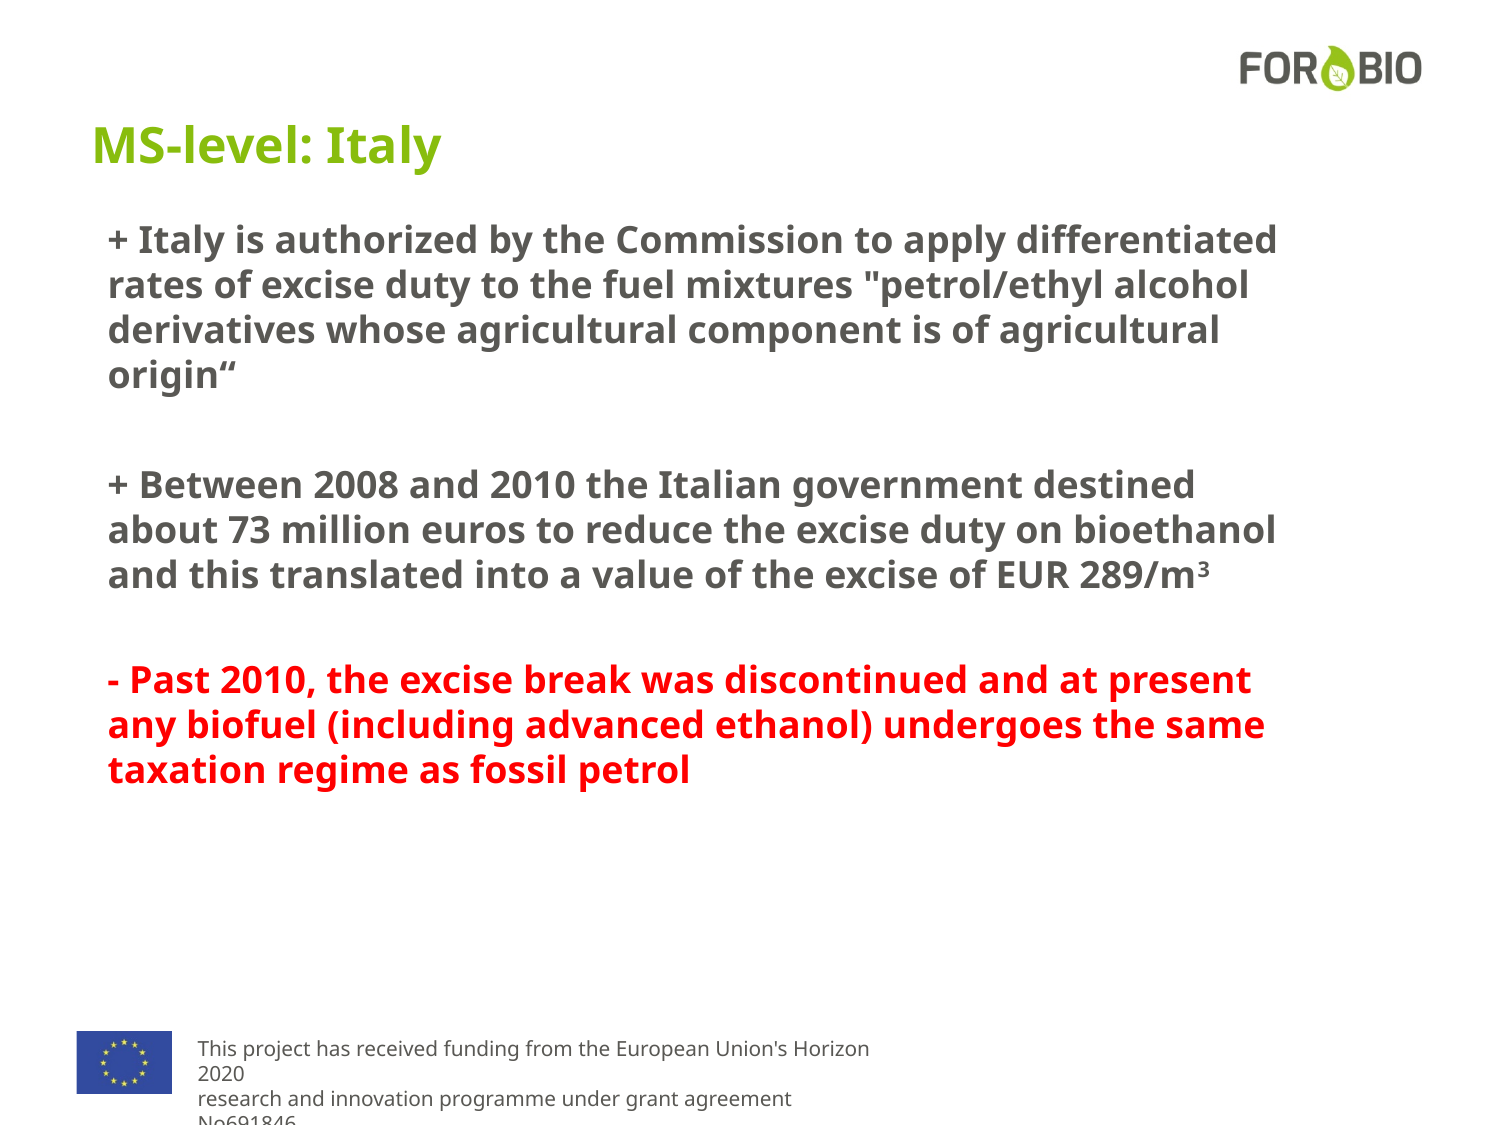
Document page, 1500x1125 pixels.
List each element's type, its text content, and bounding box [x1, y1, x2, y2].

picture [76, 1031, 172, 1094]
picture [1187, 23, 1473, 114]
list + Italy is authorized by the Commission to apply differentiated rates of excise duty to the fuel mixtures "petrol/ethyl alcohol derivatives whose agricultural component is of agricultural origin“ + Between 2008 and 2010 the Italian government destined about 73 million euros to reduce the excise duty on bioethanol and this translated into a value of the excise of EUR 289/m3 - Past 2010, the excise break was discontinued and at present any biofuel (including advanced ethanol) undergoes the same taxation regime as fossil petrol [92, 208, 1333, 929]
title MS-level: Italy [76, 30, 1294, 256]
